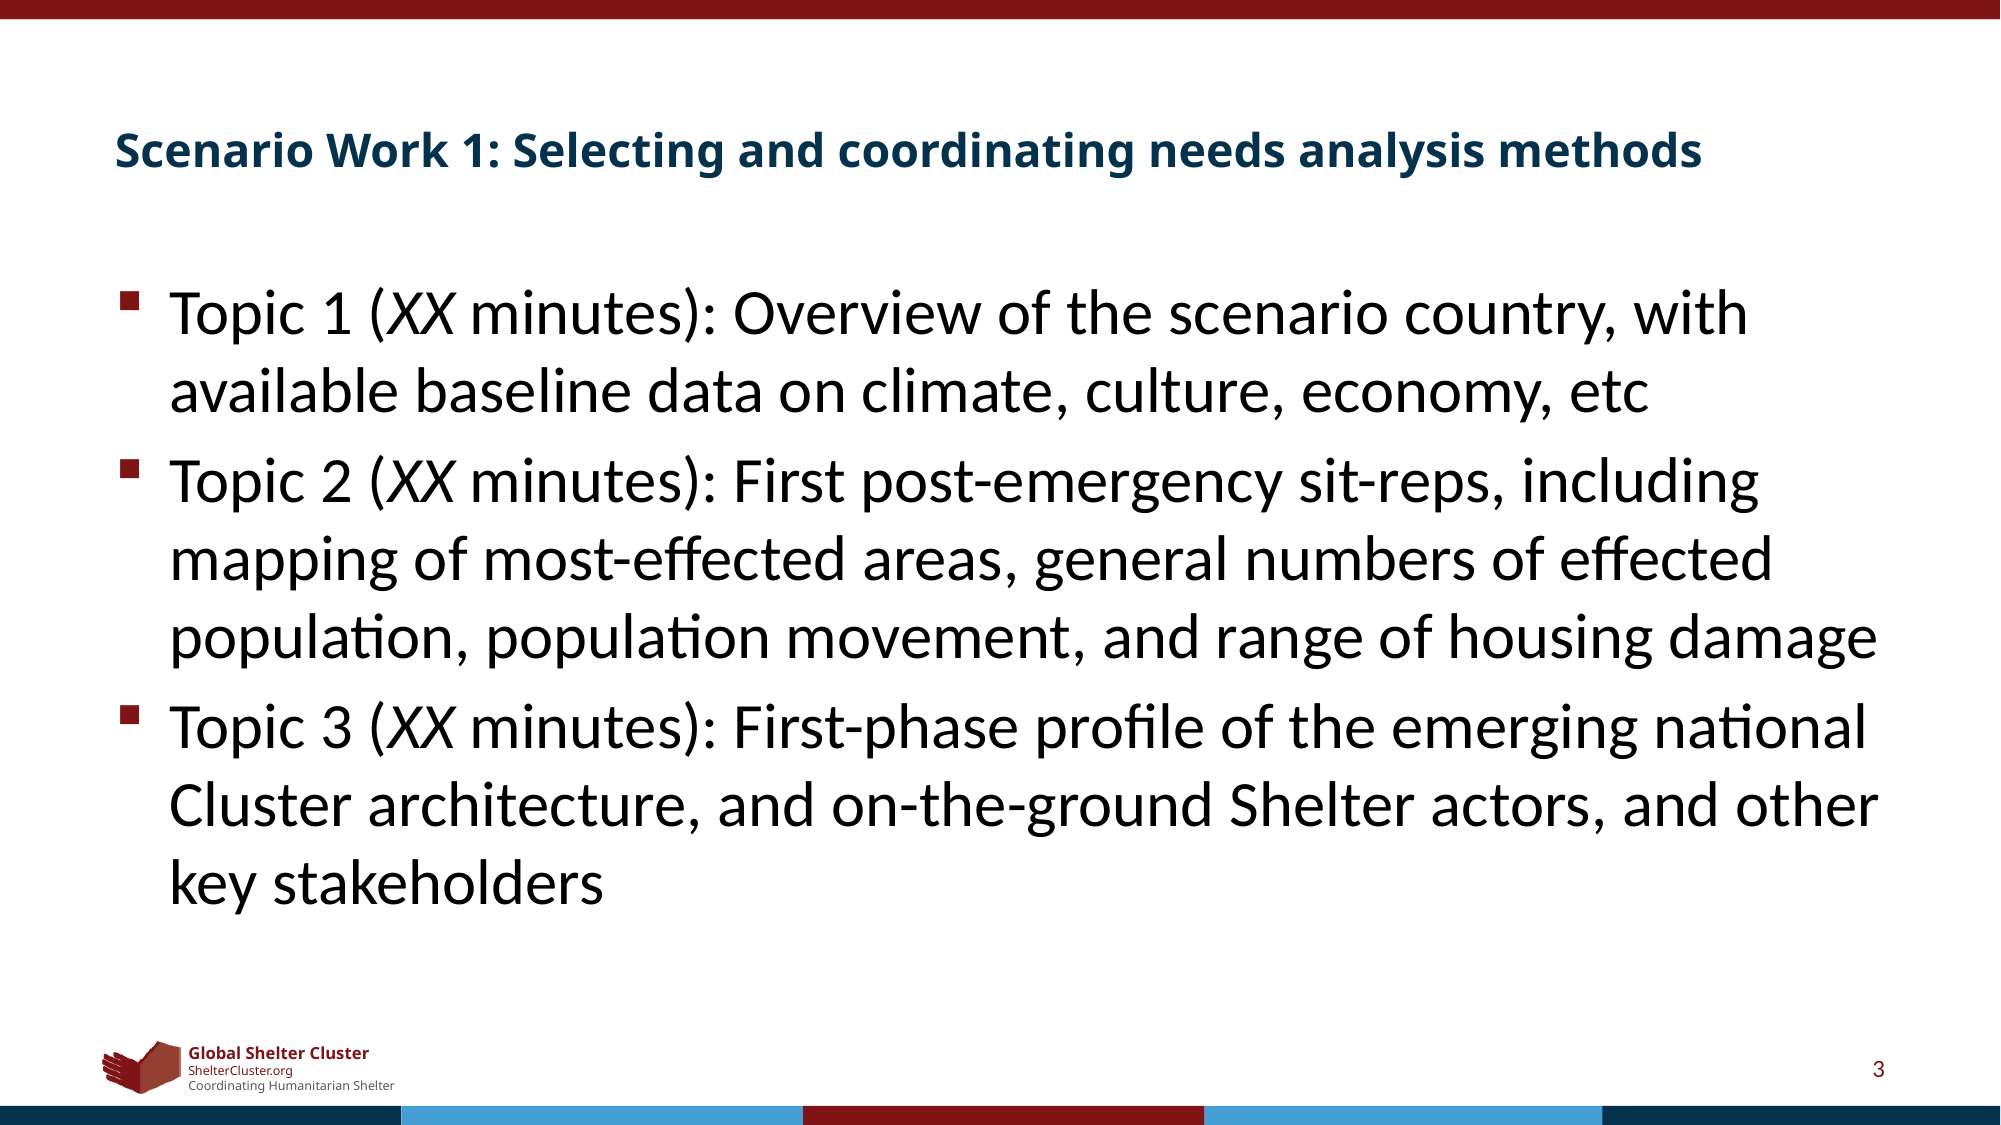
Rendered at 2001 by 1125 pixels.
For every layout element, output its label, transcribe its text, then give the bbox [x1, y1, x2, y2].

list Topic 1 (XX minutes): Overview of the scenario country, with available baseline data on climate, culture, economy, etc Topic 2 (XX minutes): First post-emergency sit-reps, including mapping of most-effected areas, general numbers of effected population, population movement, and range of housing damage Topic 3 (XX minutes): First-phase profile of the emerging national Cluster architecture, and on-the-ground Shelter actors, and other key stakeholders [99, 262, 1900, 1005]
title Scenario Work 1: Selecting and coordinating needs analysis methods [99, 111, 1863, 262]
picture [102, 1041, 181, 1094]
slide_number 3 [1433, 1037, 1900, 1098]
